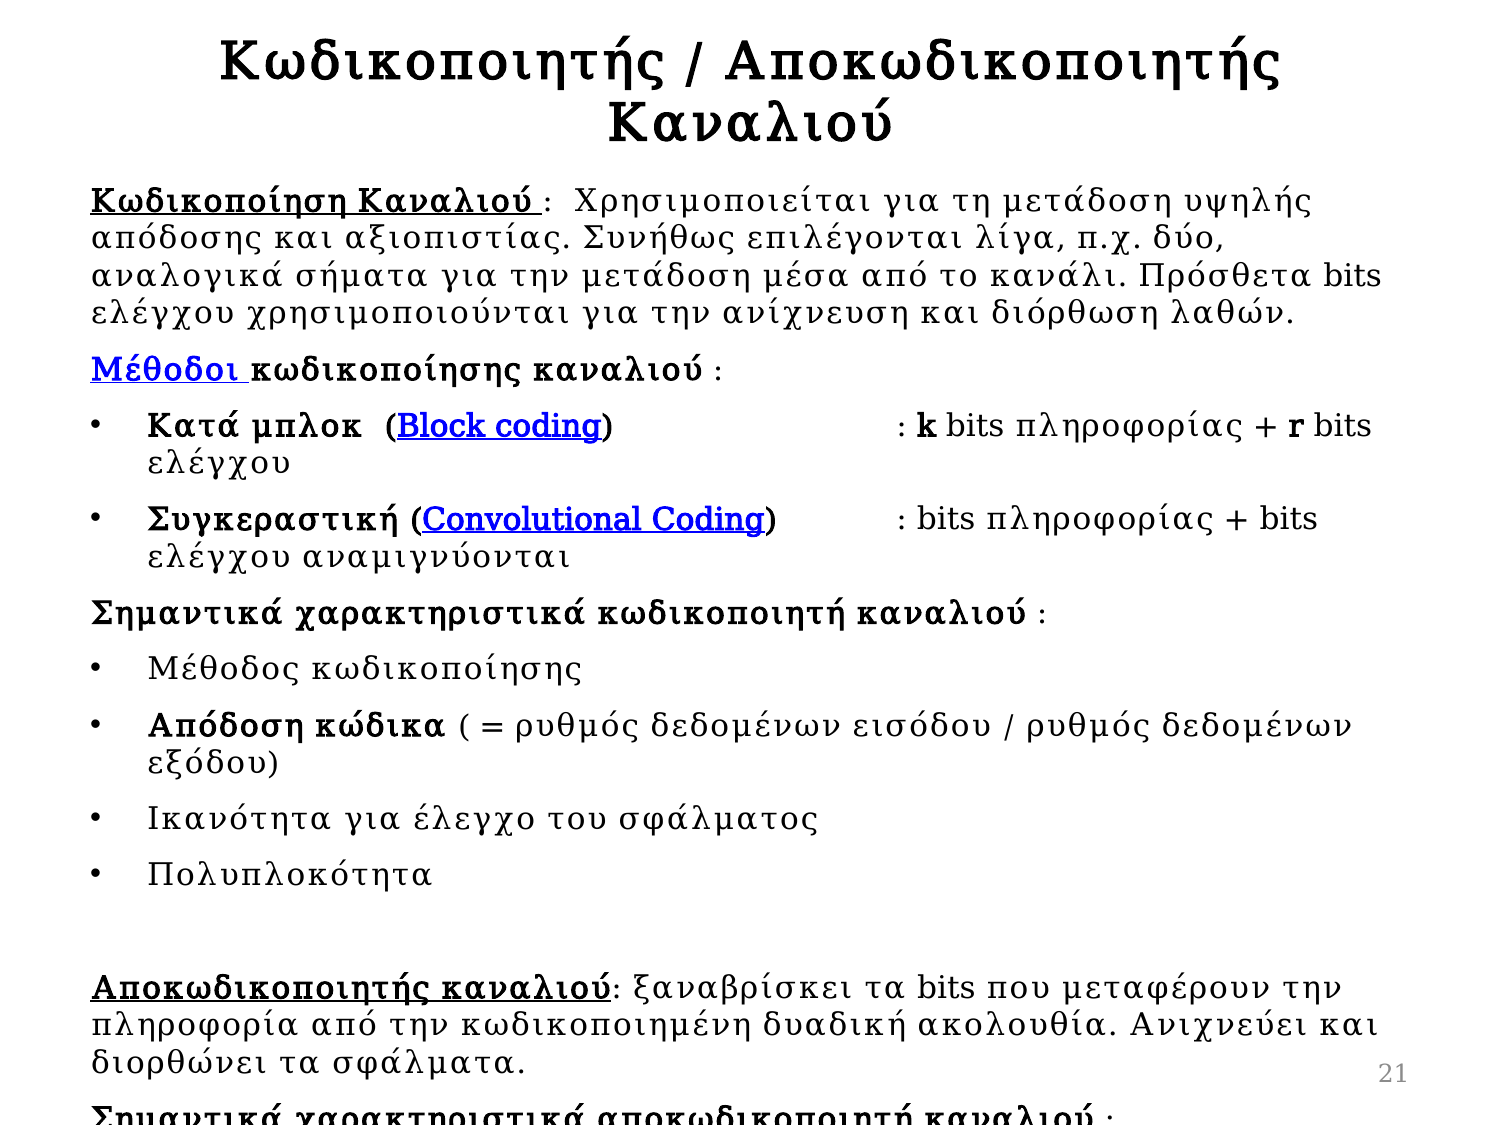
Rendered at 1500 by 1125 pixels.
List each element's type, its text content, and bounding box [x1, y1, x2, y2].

list Κωδικοποίηση Καναλιού : Χρησιμοποιείται για τη μετάδοση υψηλής απόδοσης και αξιοπιστίας. Συνήθως επιλέγονται λίγα, π.χ. δύο, αναλογικά σήματα για την μετάδοση μέσα από το κανάλι. Πρόσθετα bits ελέγχου χρησιμοποιούνται για την ανίχνευση και διόρθωση λαθών. Μέθοδοι κωδικοποίησης καναλιού : Κατά μπλοκ (Block coding) : k bits πληροφορίας + r bits ελέγχου Συγκεραστική (Convolutional Coding) : bits πληροφορίας + bits ελέγχου αναμιγνύονται Σημαντικά χαρακτηριστικά κωδικοποιητή καναλιού : Μέθοδος κωδικοποίησης Απόδοση κώδικα ( = ρυθμός δεδομένων εισόδου / ρυθμός δεδομένων εξόδου) Ικανότητα για έλεγχο του σφάλματος Πολυπλοκότητα Αποκωδικοποιητής καναλιού: ξαναβρίσκει τα bits που μεταφέρουν την πληροφορία από την κωδικοποιημένη δυαδική ακολουθία. Ανιχνεύει και διορθώνει τα σφάλματα. Σημαντικά χαρακτηριστικά αποκωδικοποιητή καναλιού : Πολυπλοκότητα Χρόνος καθυστέρησης [75, 172, 1425, 1071]
slide_number 21 [1222, 1042, 1425, 1103]
title Κωδικοποιητής / Αποκωδικοποιητής Καναλιού [75, 19, 1425, 159]
